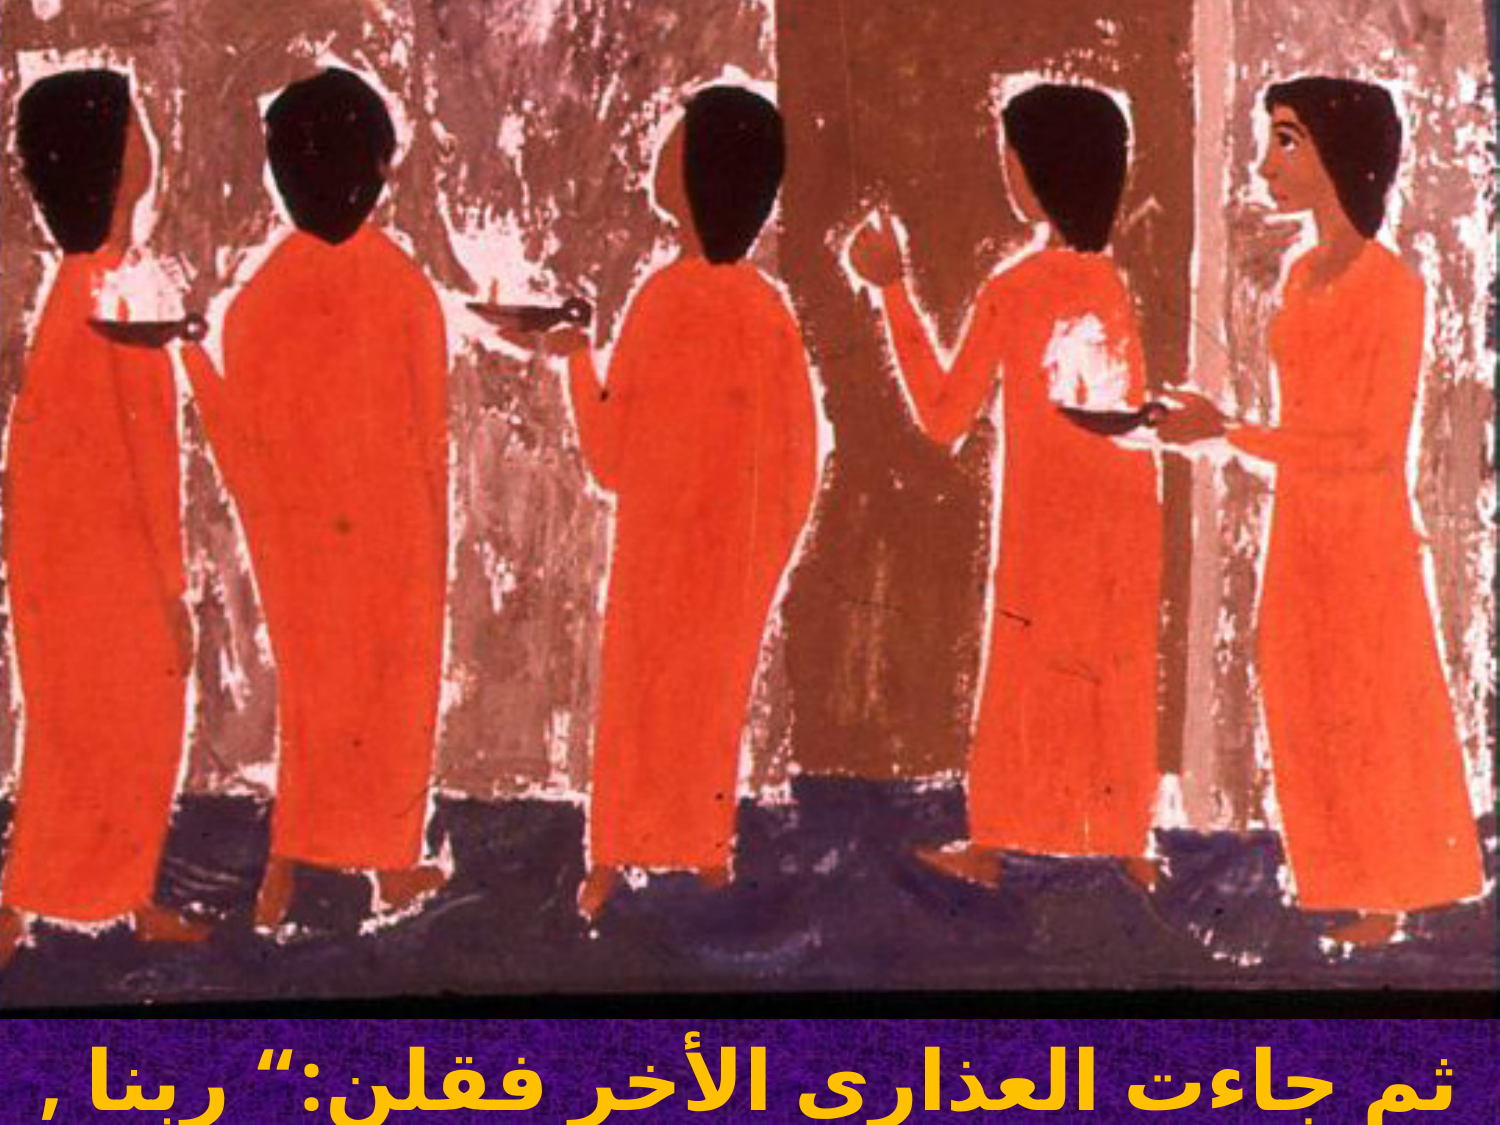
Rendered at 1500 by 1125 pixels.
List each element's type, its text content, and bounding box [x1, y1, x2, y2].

text_box ثم جاءت العذارى الأخر فقلن:“ ربنا , ربنا , افتح لنا [0, 1026, 1500, 1125]
picture [0, 0, 1500, 1020]
